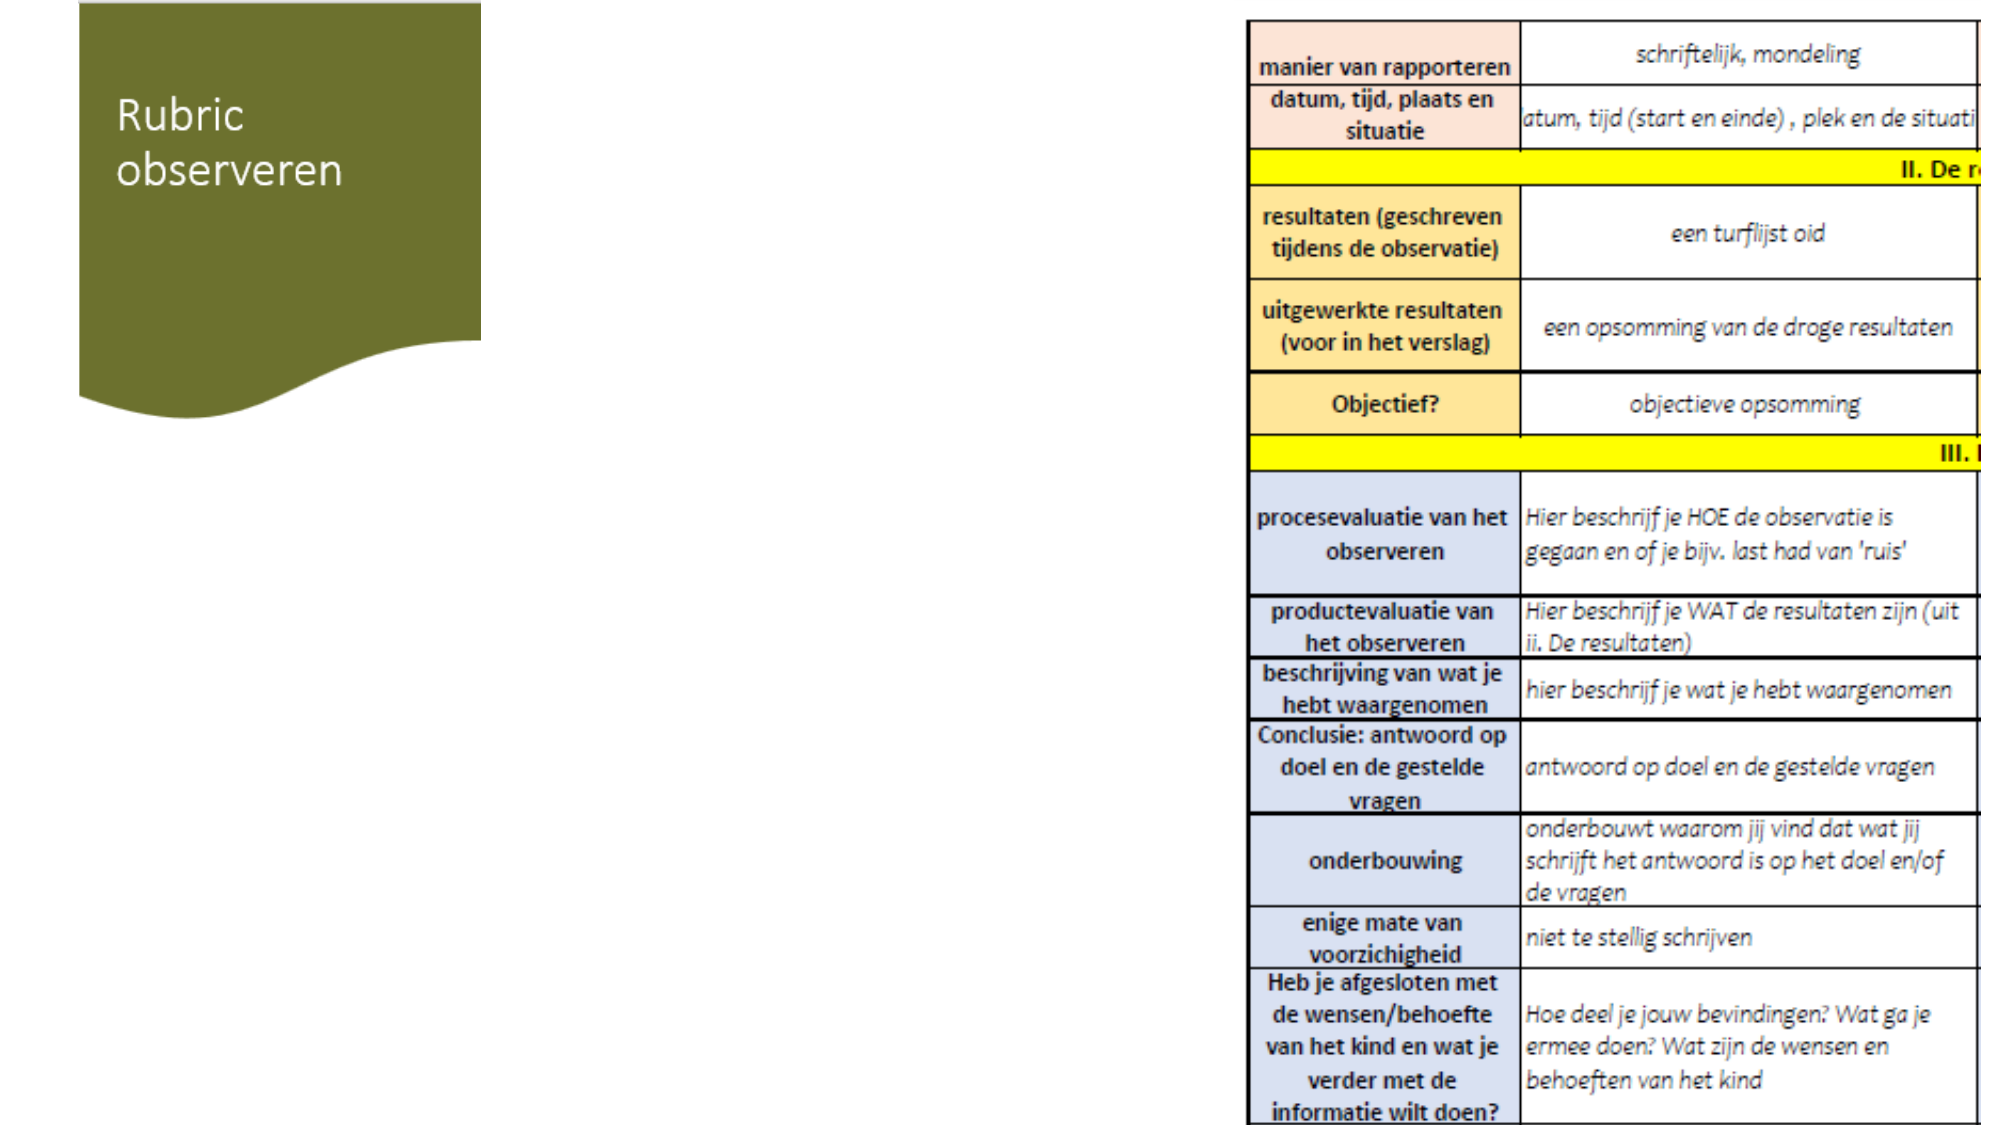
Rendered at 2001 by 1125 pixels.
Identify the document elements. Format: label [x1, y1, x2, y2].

picture [78, 0, 481, 427]
picture [1234, 0, 1981, 1125]
